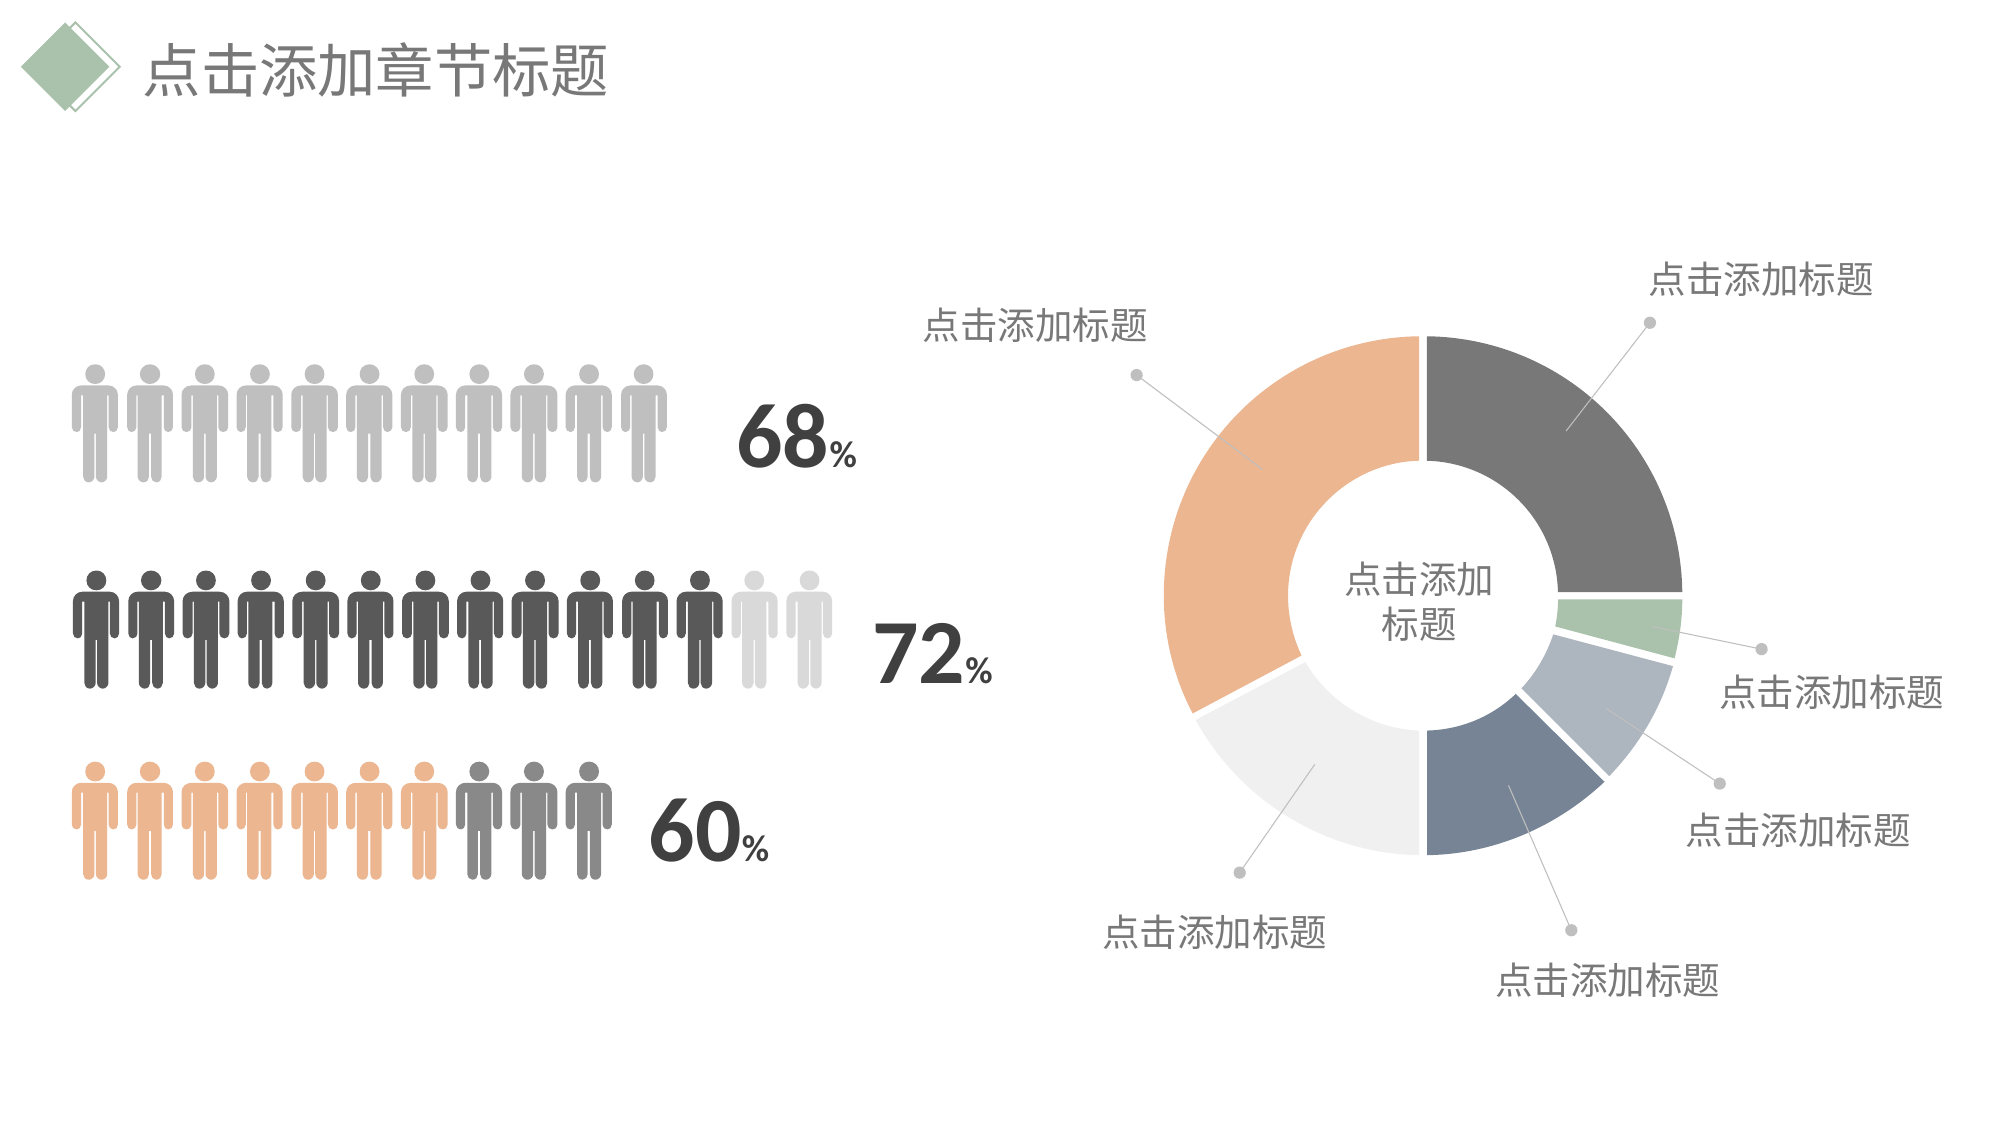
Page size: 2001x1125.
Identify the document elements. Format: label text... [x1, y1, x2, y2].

text_box [1233, 856, 1253, 879]
text_box 72% [857, 584, 1008, 710]
text_box [1130, 368, 1163, 397]
text_box 点击添加标题 [1480, 949, 1736, 1010]
text_box 点击添加标题 [1087, 901, 1343, 962]
text_box [1683, 631, 1768, 656]
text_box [71, 761, 612, 880]
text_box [72, 570, 833, 689]
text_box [71, 364, 667, 483]
text_box 点击添加标题 [907, 295, 1163, 355]
text_box 点击添加标题 [1704, 661, 1960, 722]
text_box [1683, 758, 1726, 790]
text_box 点击添加标题 [1670, 799, 1926, 860]
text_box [1163, 336, 1683, 856]
text_box 68% [721, 368, 872, 493]
text_box 点击添加章节标题 [128, 27, 624, 112]
text_box [1538, 856, 1578, 937]
text_box 点击添加标题 [1634, 248, 1889, 309]
text_box 60% [634, 762, 785, 888]
text_box [1638, 316, 1657, 336]
